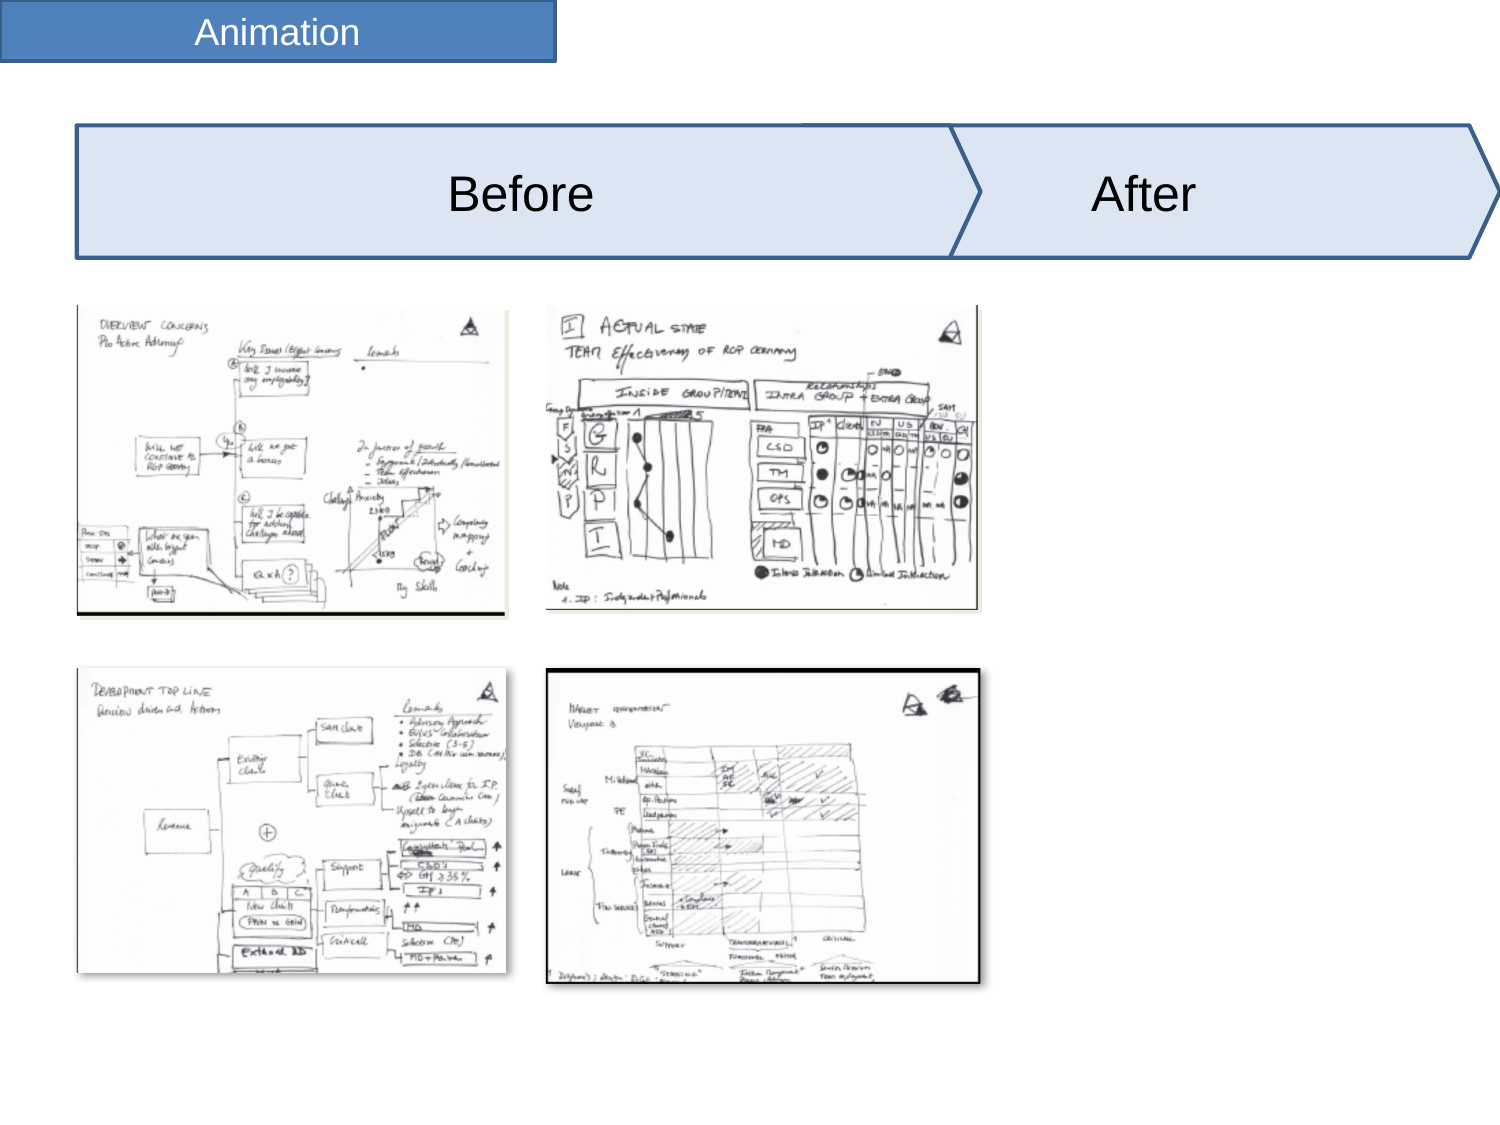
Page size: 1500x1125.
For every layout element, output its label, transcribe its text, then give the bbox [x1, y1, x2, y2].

text_box After [951, 123, 1500, 260]
picture [605, 241, 921, 1044]
text_box Before [74, 123, 983, 260]
text_box Animation [0, 0, 557, 63]
picture [135, 246, 446, 1036]
